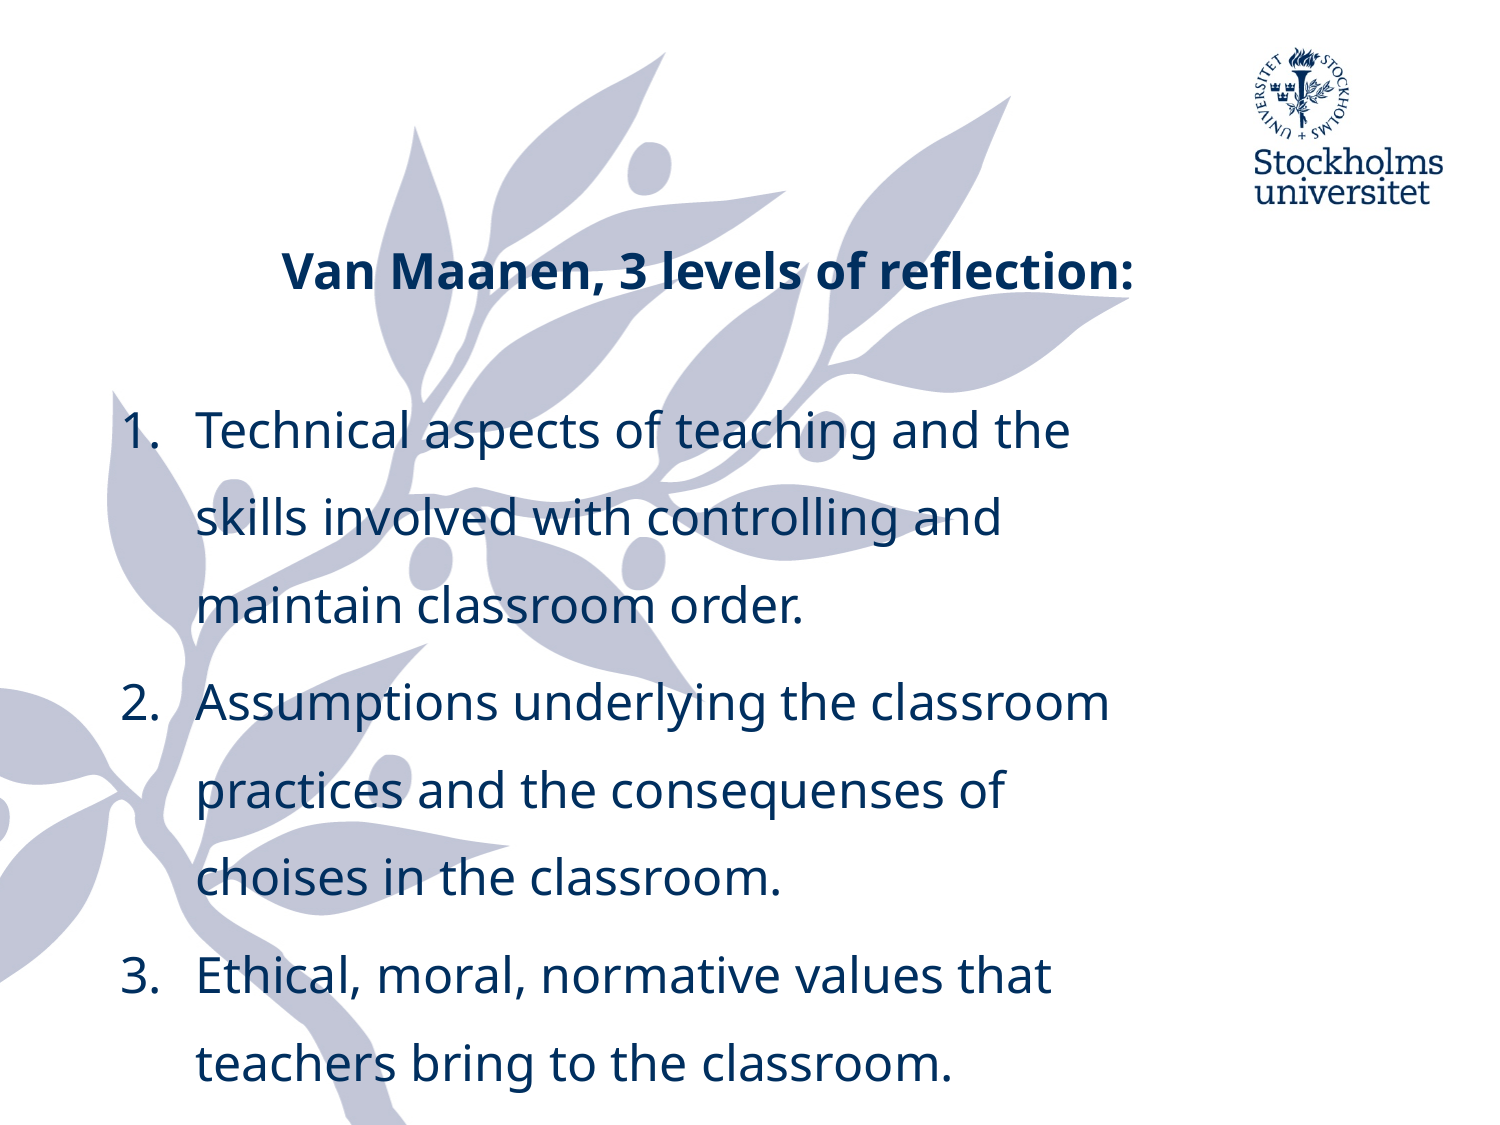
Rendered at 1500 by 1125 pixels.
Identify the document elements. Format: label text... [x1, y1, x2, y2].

picture [1253, 47, 1443, 213]
picture [0, 52, 1130, 1125]
subtitle Technical aspects of teaching and the skills involved with controlling and maintain classroom order. Assumptions underlying the classroom practices and the consequenses of choises in the classroom. Ethical, moral, normative values that teachers bring to the classroom. [105, 363, 1194, 1125]
title Van Maanen, 3 levels of reflection: [163, 198, 1253, 341]
